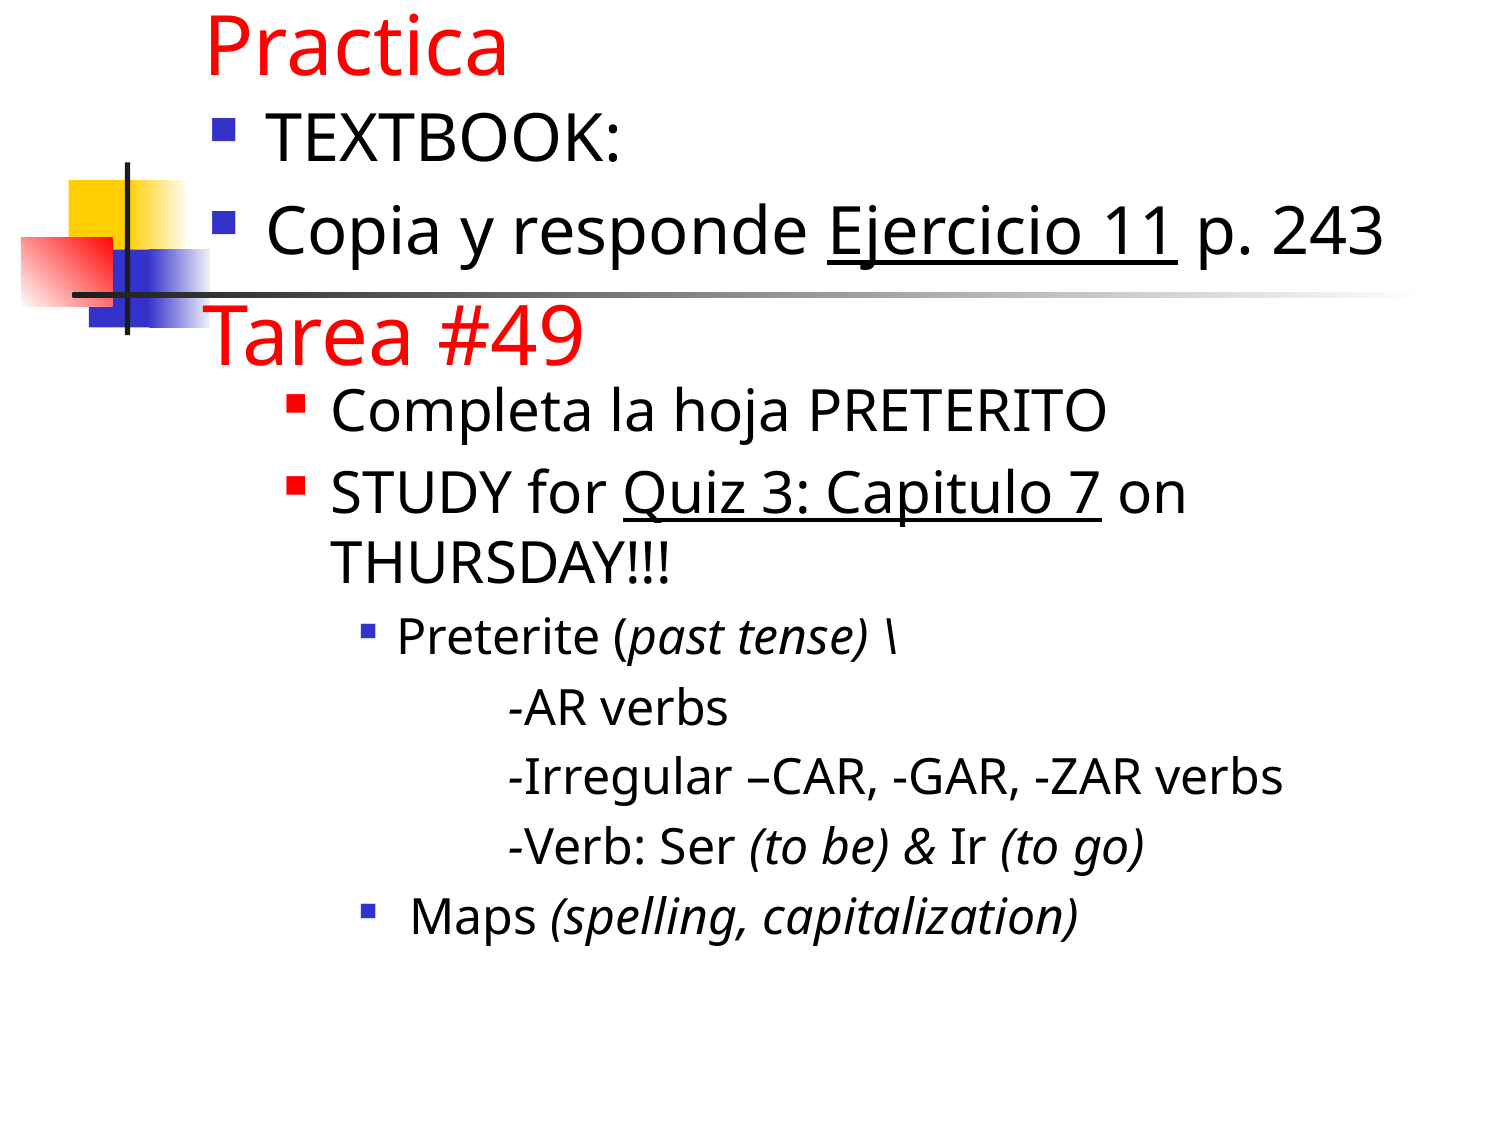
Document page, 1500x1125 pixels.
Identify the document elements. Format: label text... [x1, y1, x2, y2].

list TEXTBOOK: Copia y responde Ejercicio 11 p. 243 Completa la hoja PRETERITO STUDY for Quiz 3: Capitulo 7 on THURSDAY!!! Preterite (past tense) \ -AR verbs -Irregular –CAR, -GAR, -ZAR verbs -Verb: Ser (to be) & Ir (to go) Maps (spelling, capitalization) [193, 87, 1469, 763]
text_box Tarea #49 [187, 237, 1466, 390]
title Practica [188, 0, 1468, 100]
